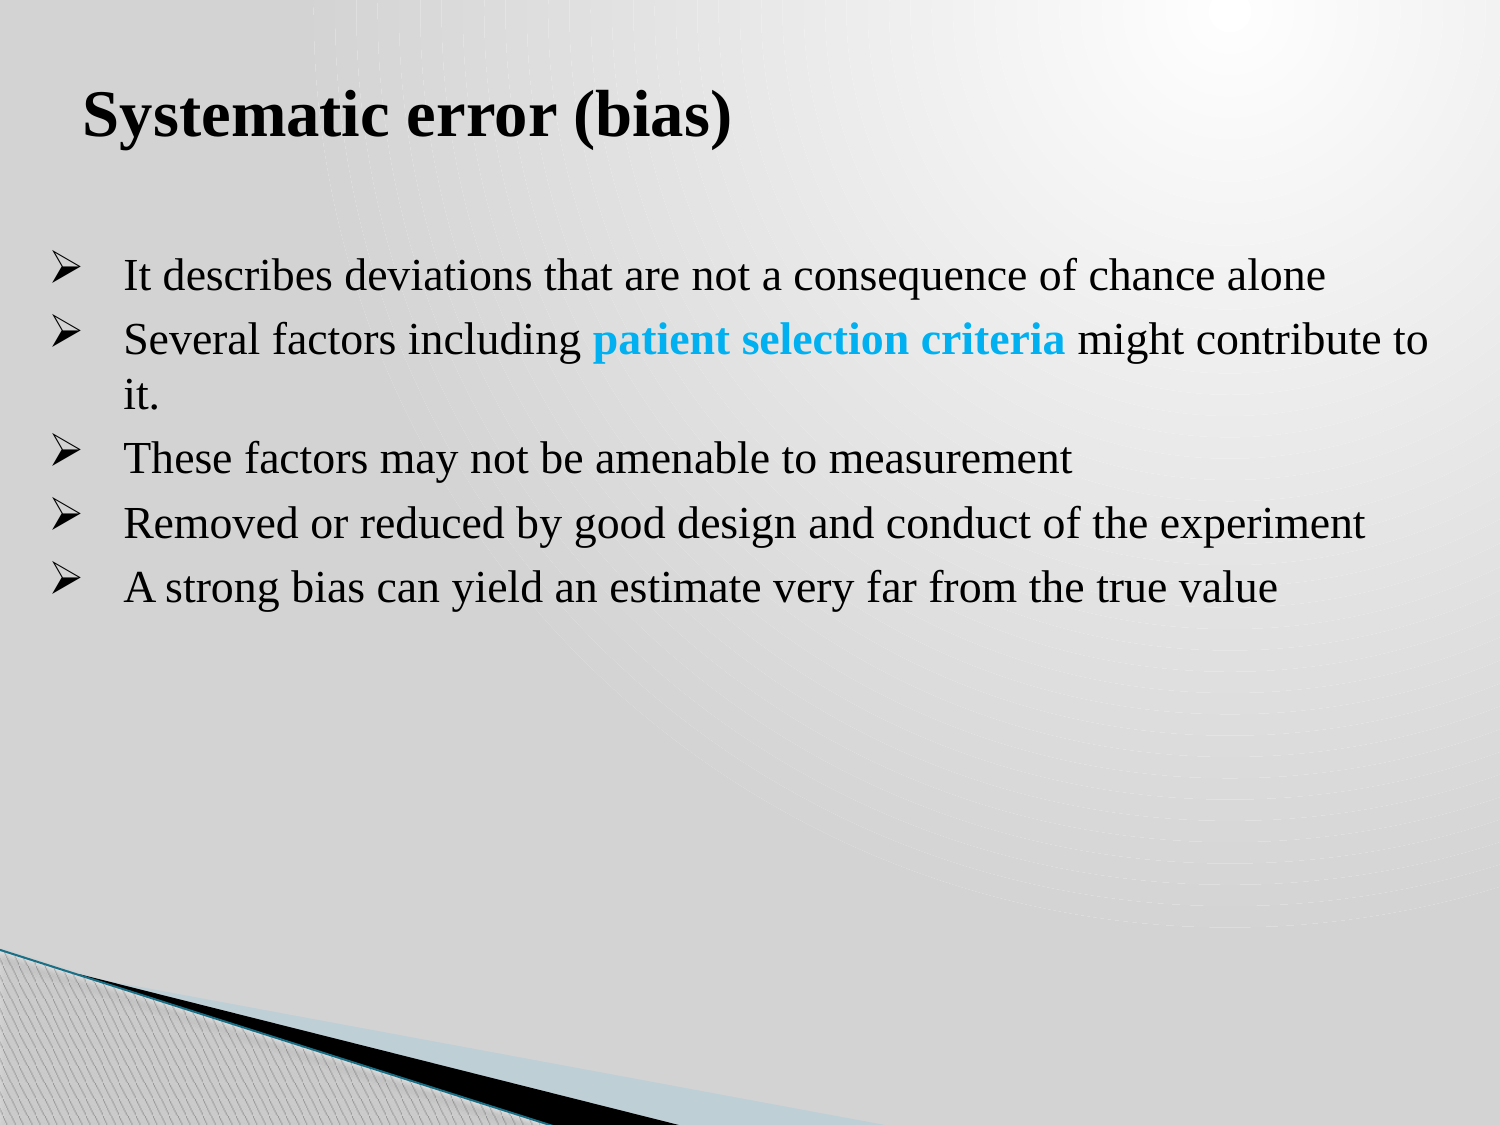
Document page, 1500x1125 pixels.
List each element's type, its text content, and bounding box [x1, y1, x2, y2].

title Systematic error (bias) [50, 45, 1400, 175]
list It describes deviations that are not a consequence of chance alone Several factors including patient selection criteria might contribute to it. These factors may not be amenable to measurement Removed or reduced by good design and conduct of the experiment A strong bias can yield an estimate very far from the true value [33, 237, 1467, 834]
